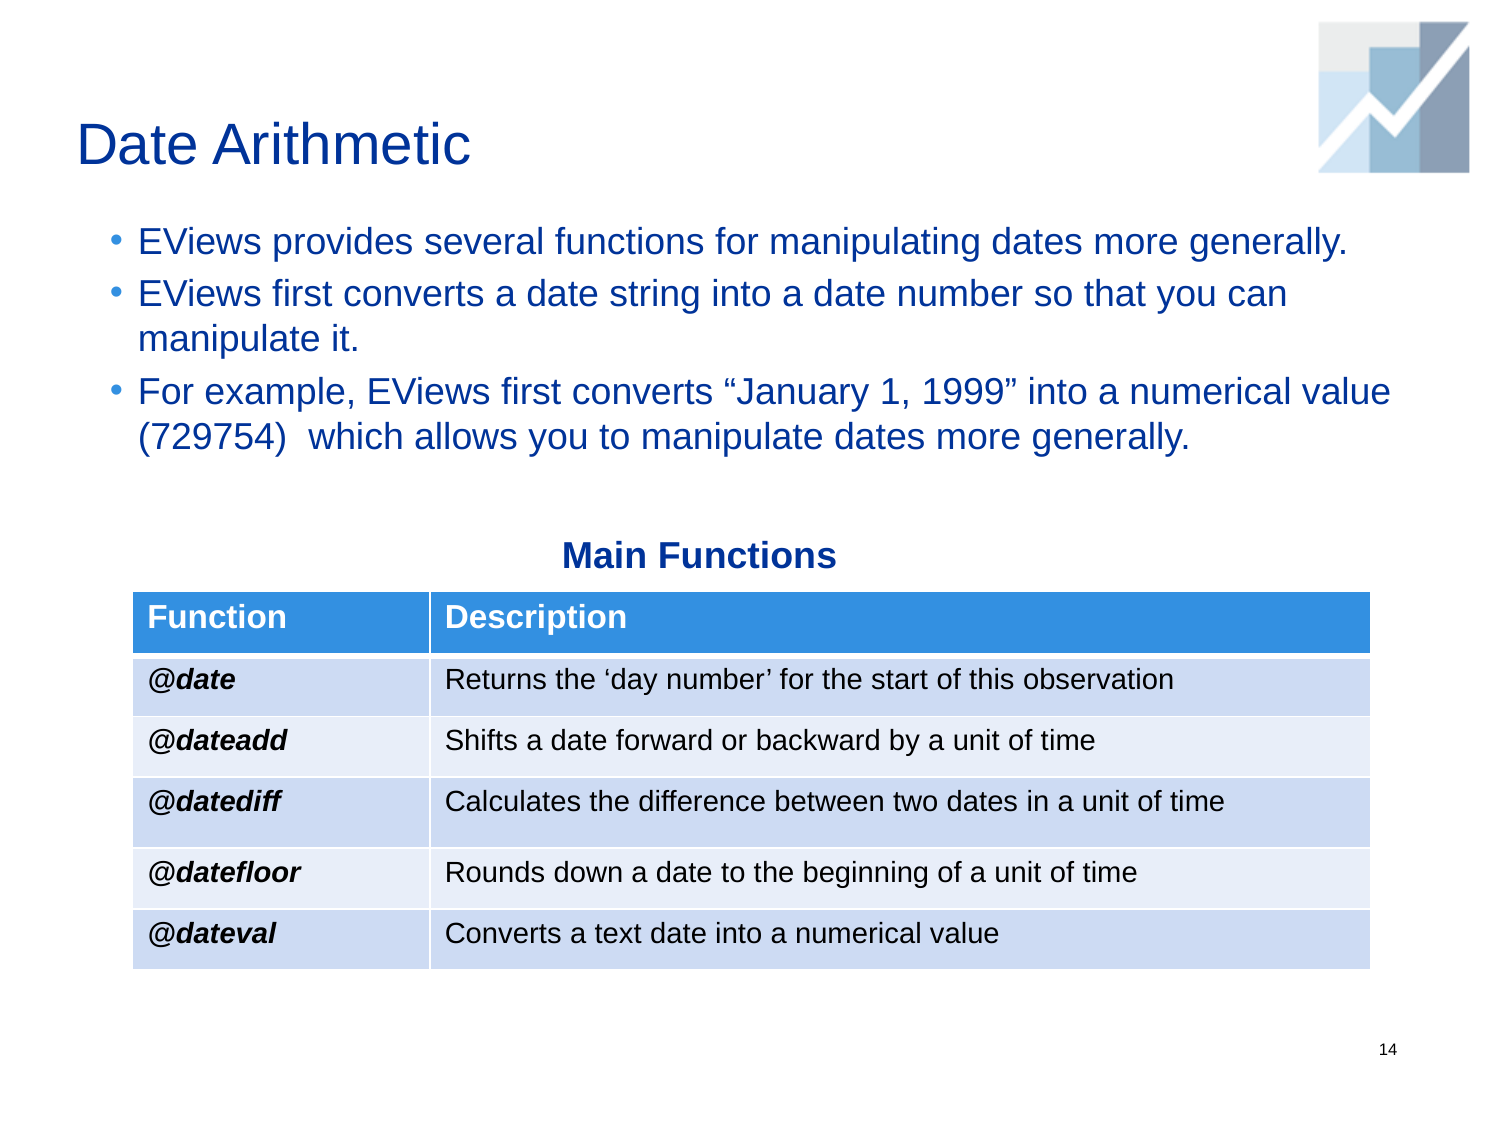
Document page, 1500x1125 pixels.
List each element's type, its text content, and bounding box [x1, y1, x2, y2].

table_cell @datediff [133, 778, 429, 847]
table_cell @date [133, 659, 429, 716]
text_box Main Functions [547, 523, 919, 594]
table_cell Calculates the difference between two dates in a unit of time [431, 778, 1370, 847]
table_header Function [133, 592, 429, 653]
table_header Description [431, 592, 1370, 653]
table_cell @dateval [133, 910, 429, 969]
table_cell @dateadd [133, 717, 429, 776]
table_cell Converts a text date into a numerical value [431, 910, 1370, 969]
title Date Arithmetic [60, 0, 1295, 186]
text_box EViews provides several functions for manipulating dates more generally. EViews first converts a date string into a date number so that you can manipulate it. For example, EViews first converts “January 1, 1999” into a numerical value (729754) which allows you to manipulate dates more generally. [95, 209, 1409, 510]
slide_number 14 [1262, 1015, 1413, 1067]
table_cell Returns the ‘day number’ for the start of this observation [431, 659, 1370, 716]
table_cell Shifts a date forward or backward by a unit of time [431, 717, 1370, 776]
table_cell Rounds down a date to the beginning of a unit of time [431, 849, 1370, 908]
picture [1300, 11, 1479, 181]
table_cell @datefloor [133, 849, 429, 908]
